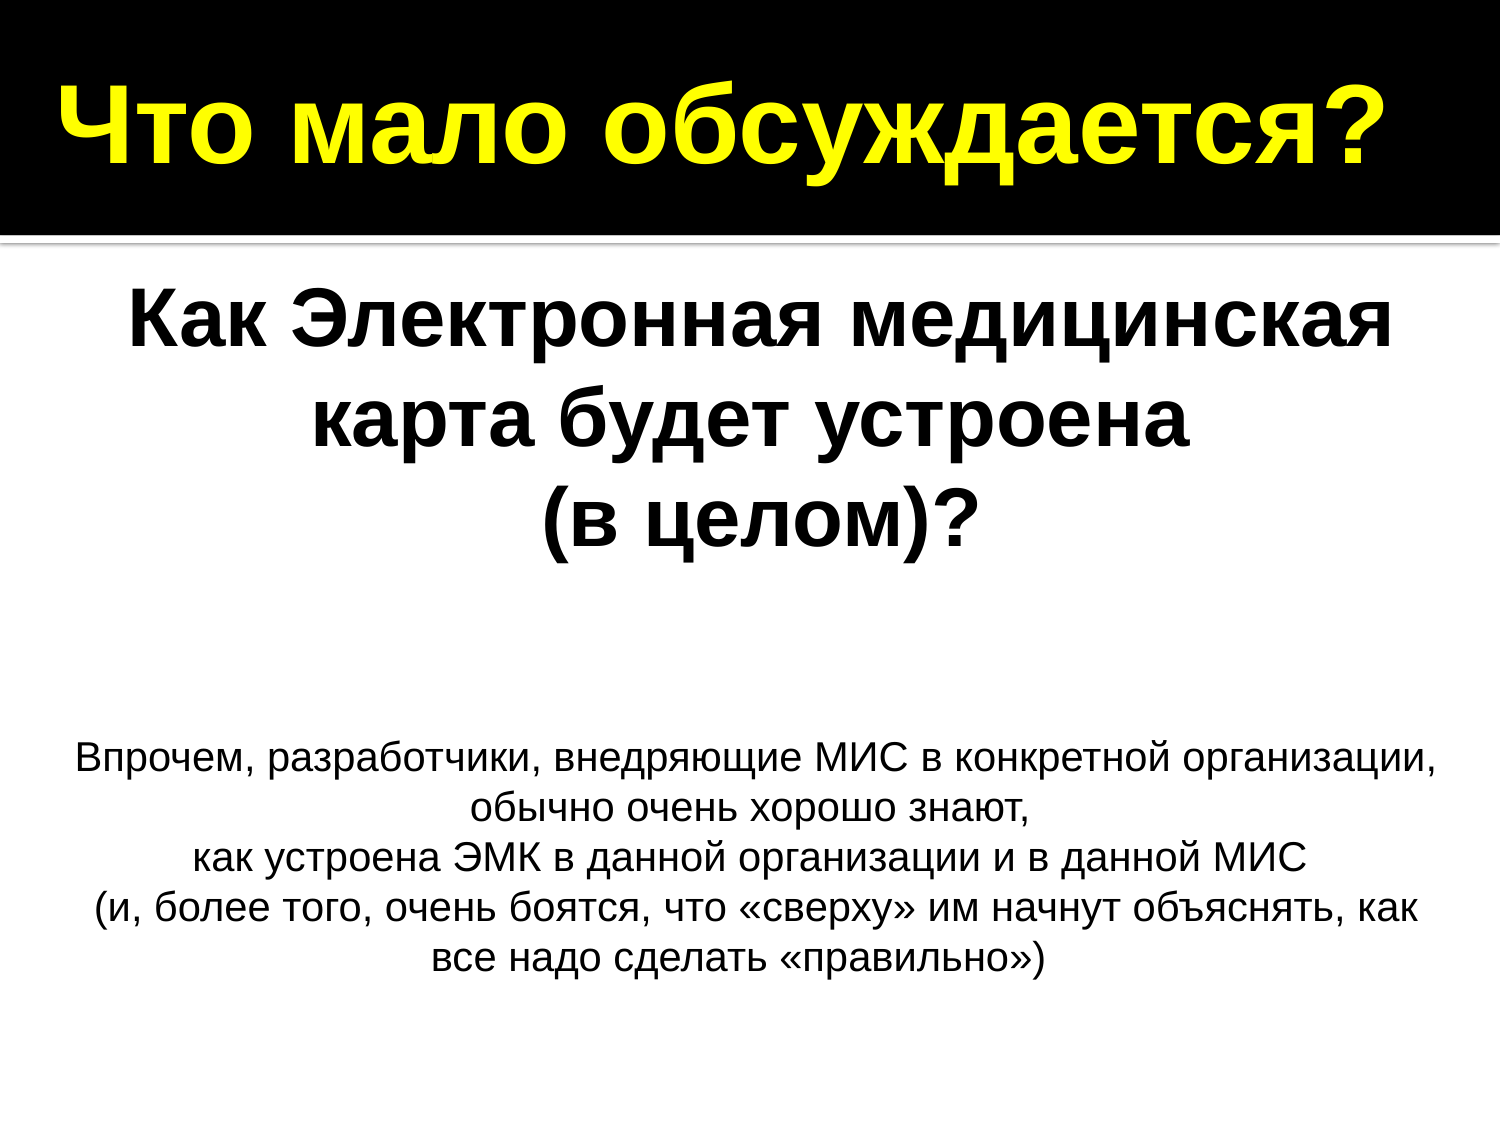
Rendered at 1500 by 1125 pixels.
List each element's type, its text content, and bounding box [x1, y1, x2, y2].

text_box Впрочем, разработчики, внедряющие МИС в конкретной организации, обычно очень хорошо знают, как устроена ЭМК в данной организации и в данной МИС (и, более того, очень боятся, что «сверху» им начнут объяснять, как все надо сделать «правильно») [41, 722, 1471, 988]
text_box Как Электронная медицинская карта будет устроена (в целом)? [76, 255, 1447, 571]
text_box Что мало обсуждается? [40, 43, 1437, 193]
